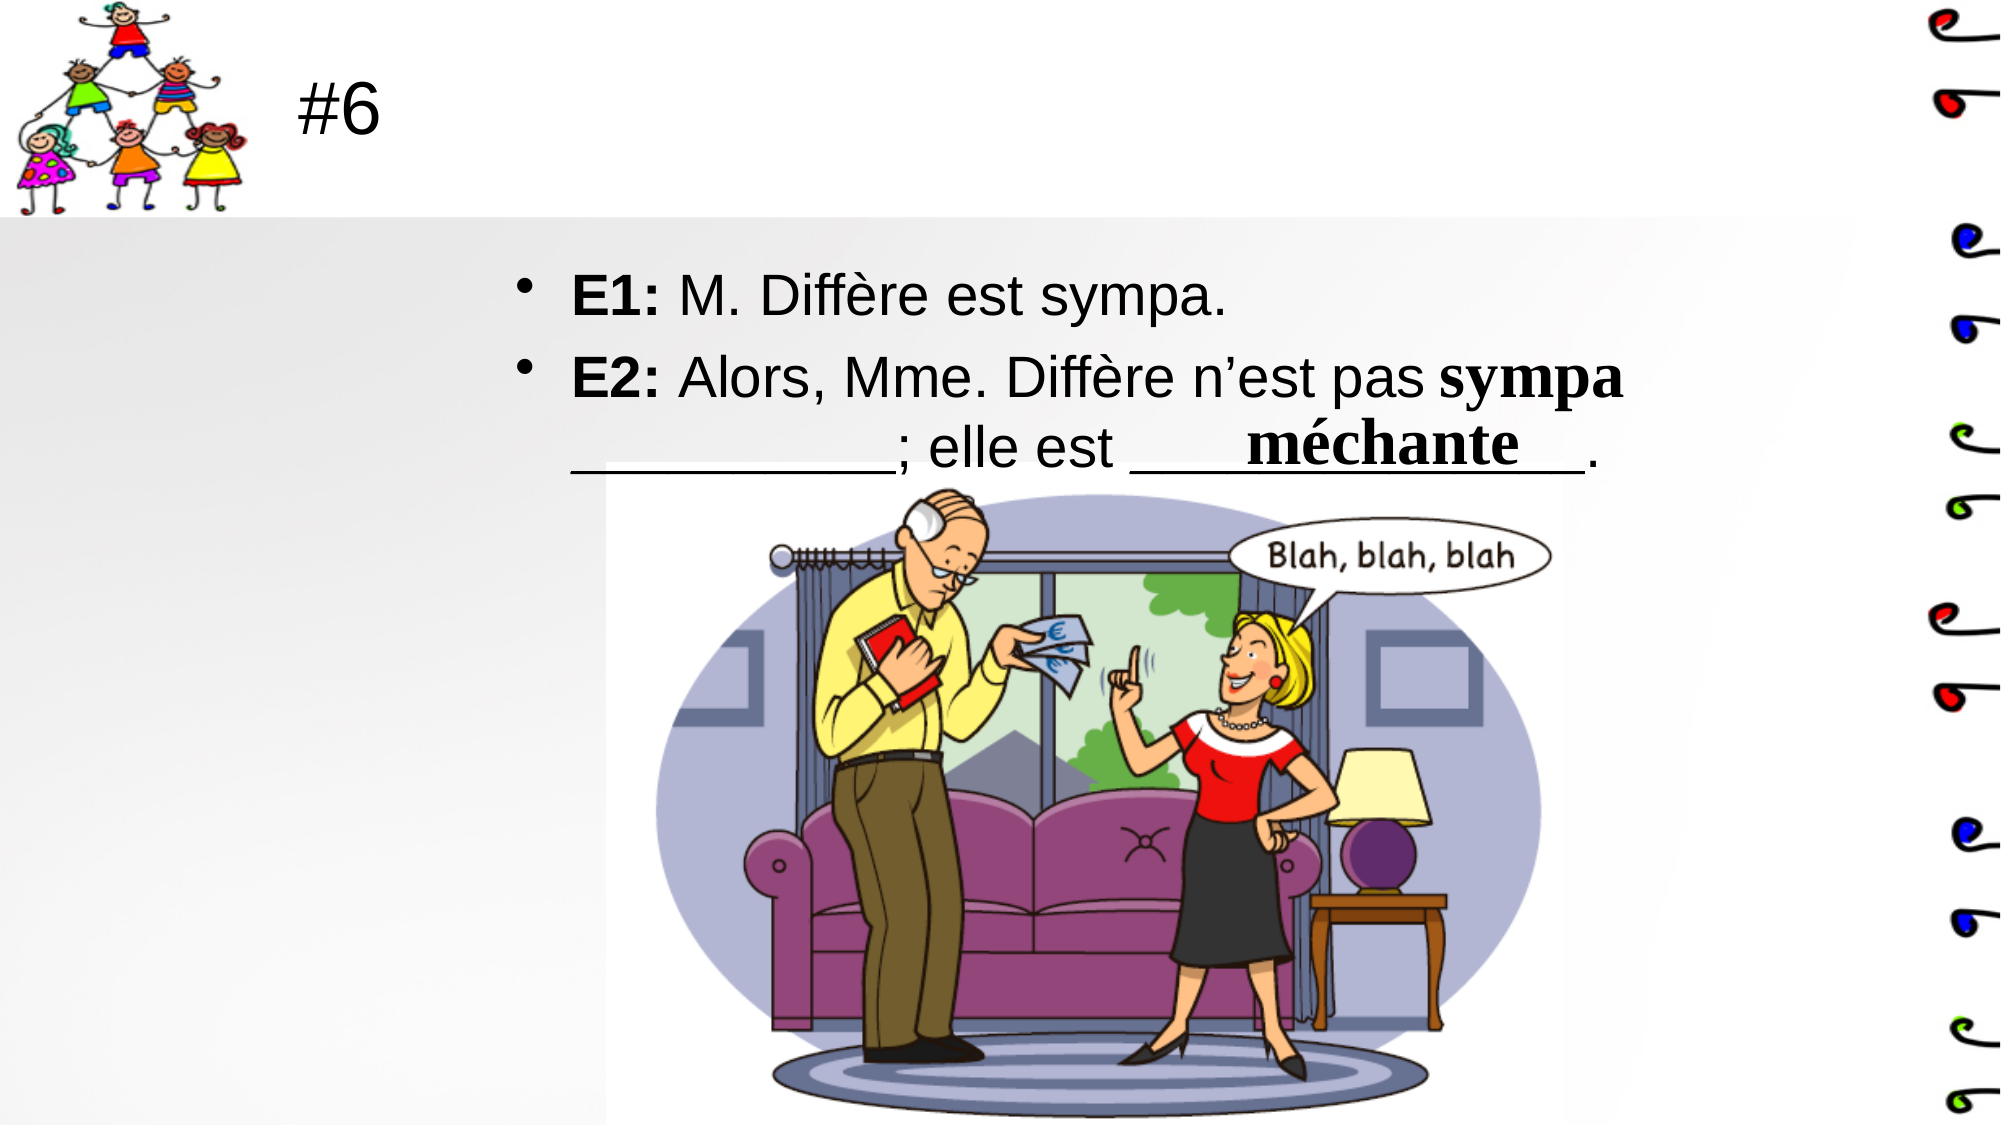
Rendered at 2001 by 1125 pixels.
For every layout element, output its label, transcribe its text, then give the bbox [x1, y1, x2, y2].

picture [0, 0, 2001, 1125]
list E1: M. Diffère est sympa. E2: Alors, Mme. Diffère n’est pas __________; elle est ______________. [499, 249, 1713, 1088]
title #6 [283, 16, 1951, 192]
text_box méchante [1231, 390, 1569, 486]
text_box sympa [1425, 323, 1763, 419]
